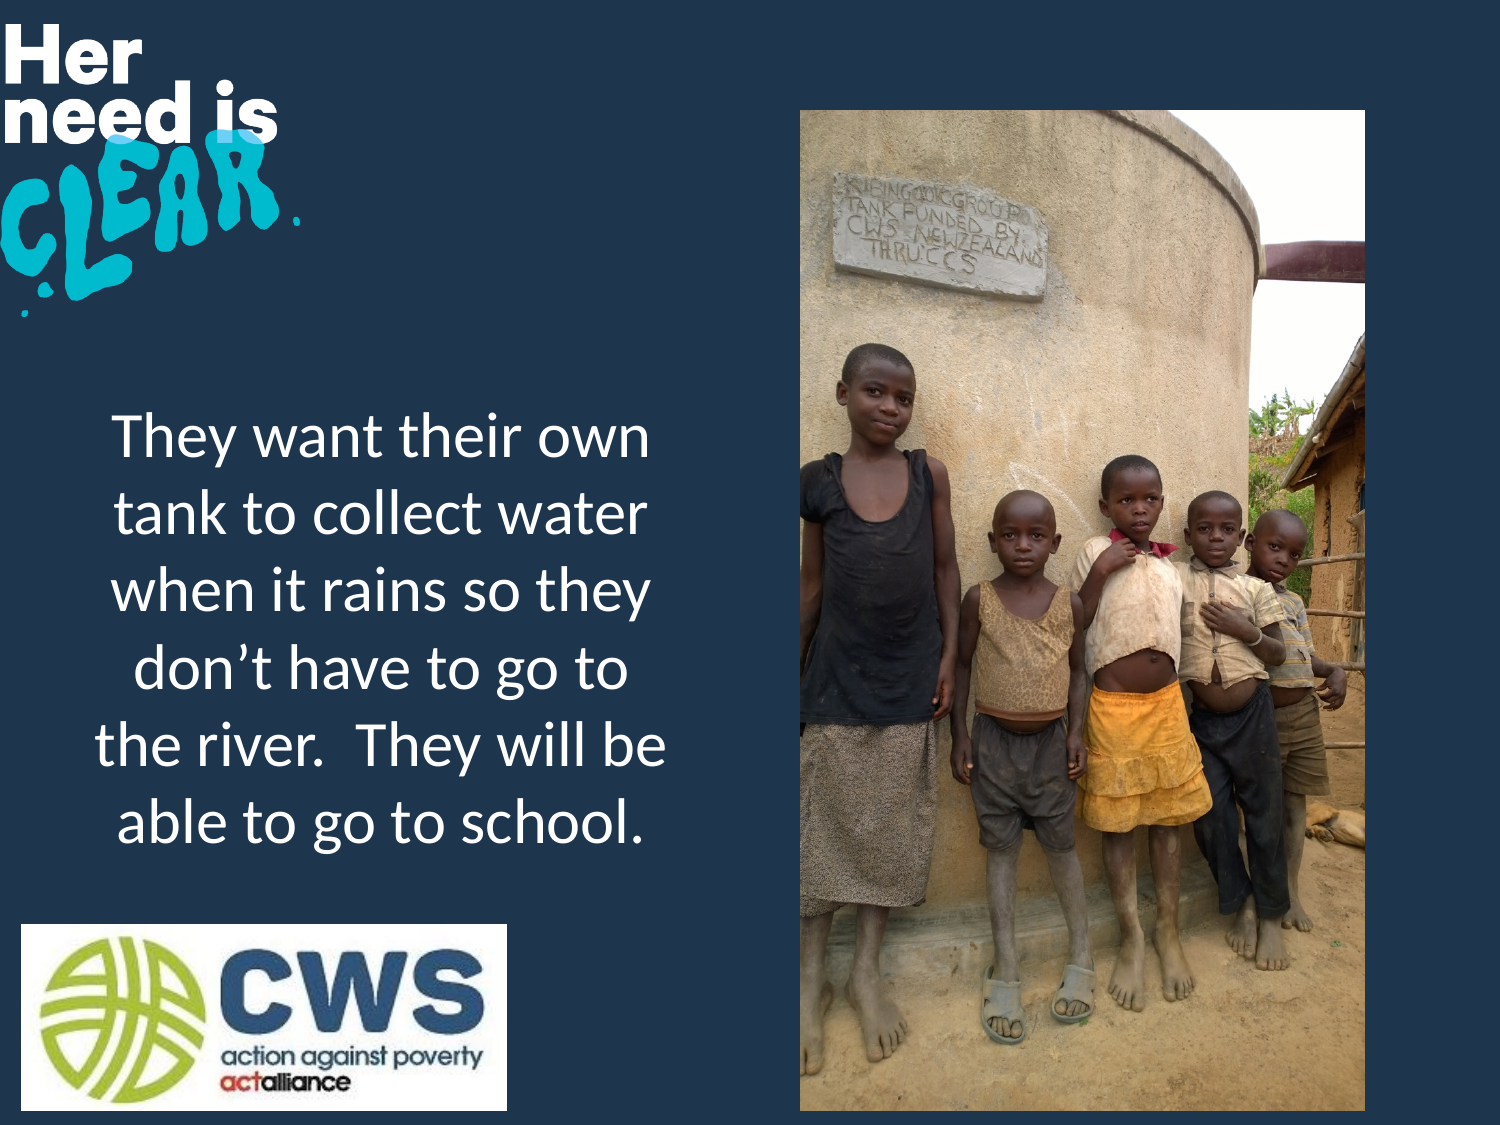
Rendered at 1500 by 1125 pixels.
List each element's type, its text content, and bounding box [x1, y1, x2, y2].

picture [0, 24, 301, 317]
title They want their own tank to collect water when it rains so they don’t have to go to the river. They will be able to go to school. [75, 349, 688, 900]
picture [799, 110, 1365, 1112]
picture [20, 924, 508, 1112]
